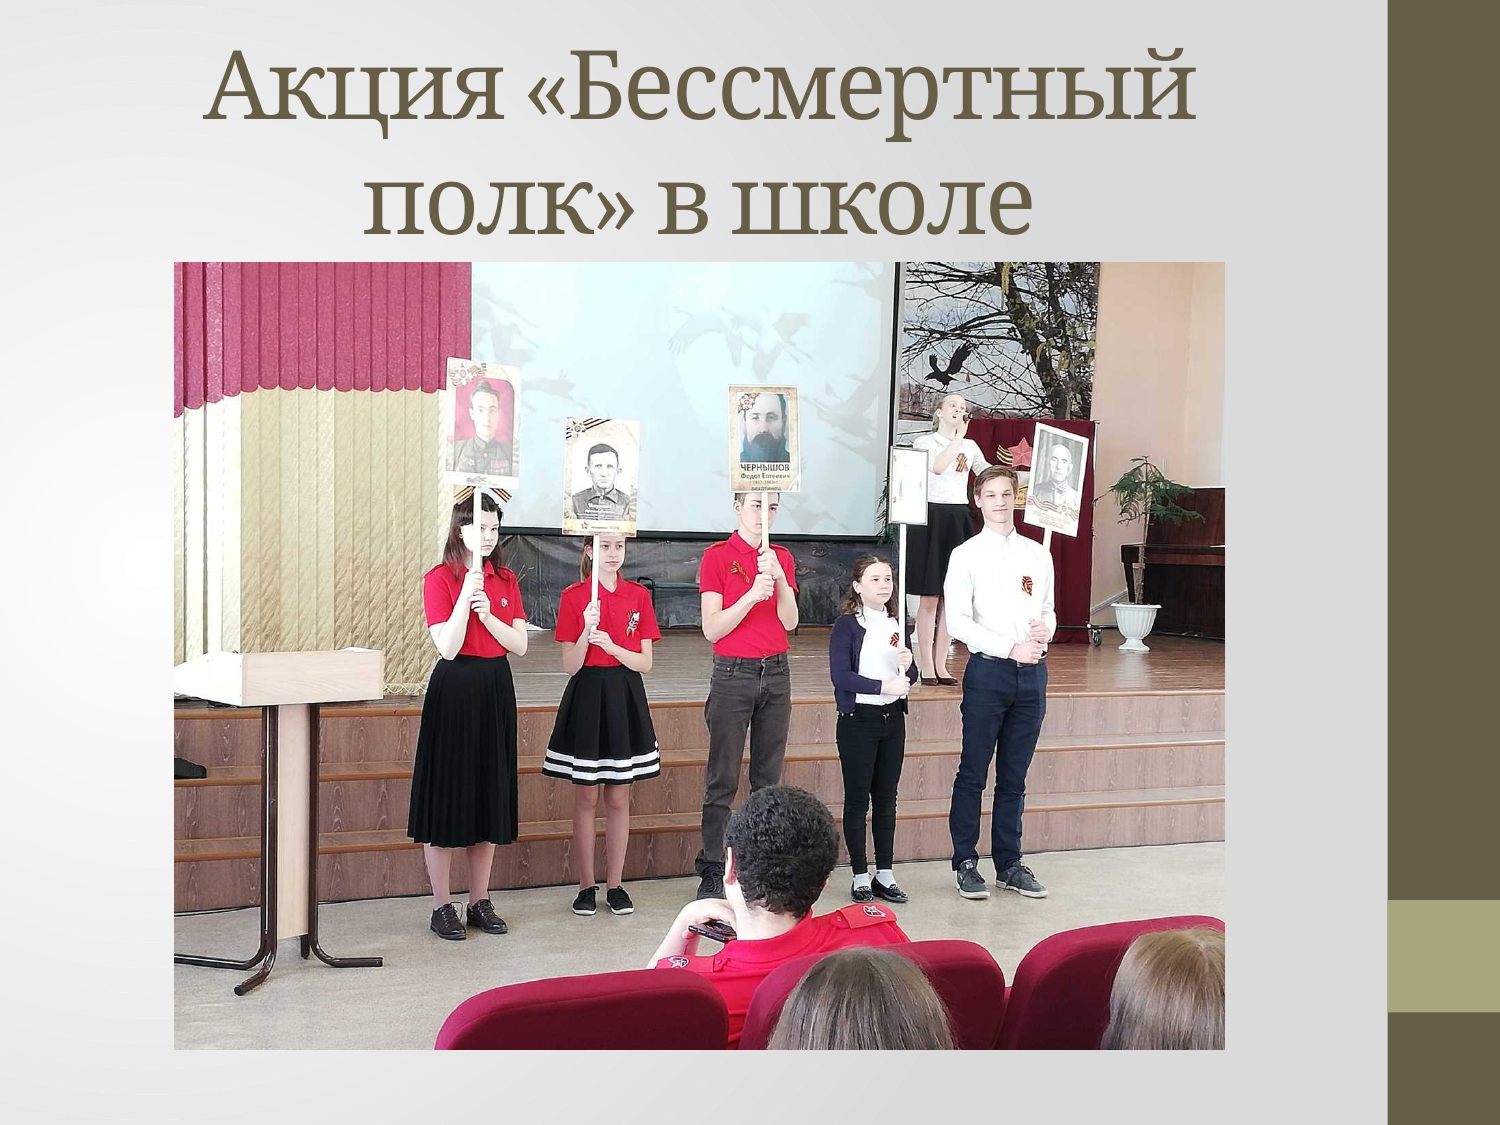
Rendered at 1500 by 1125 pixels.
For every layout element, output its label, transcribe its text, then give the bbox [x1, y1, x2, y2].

title Акция «Бессмертный полк» в школе [75, 45, 1325, 233]
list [174, 261, 1226, 1051]
